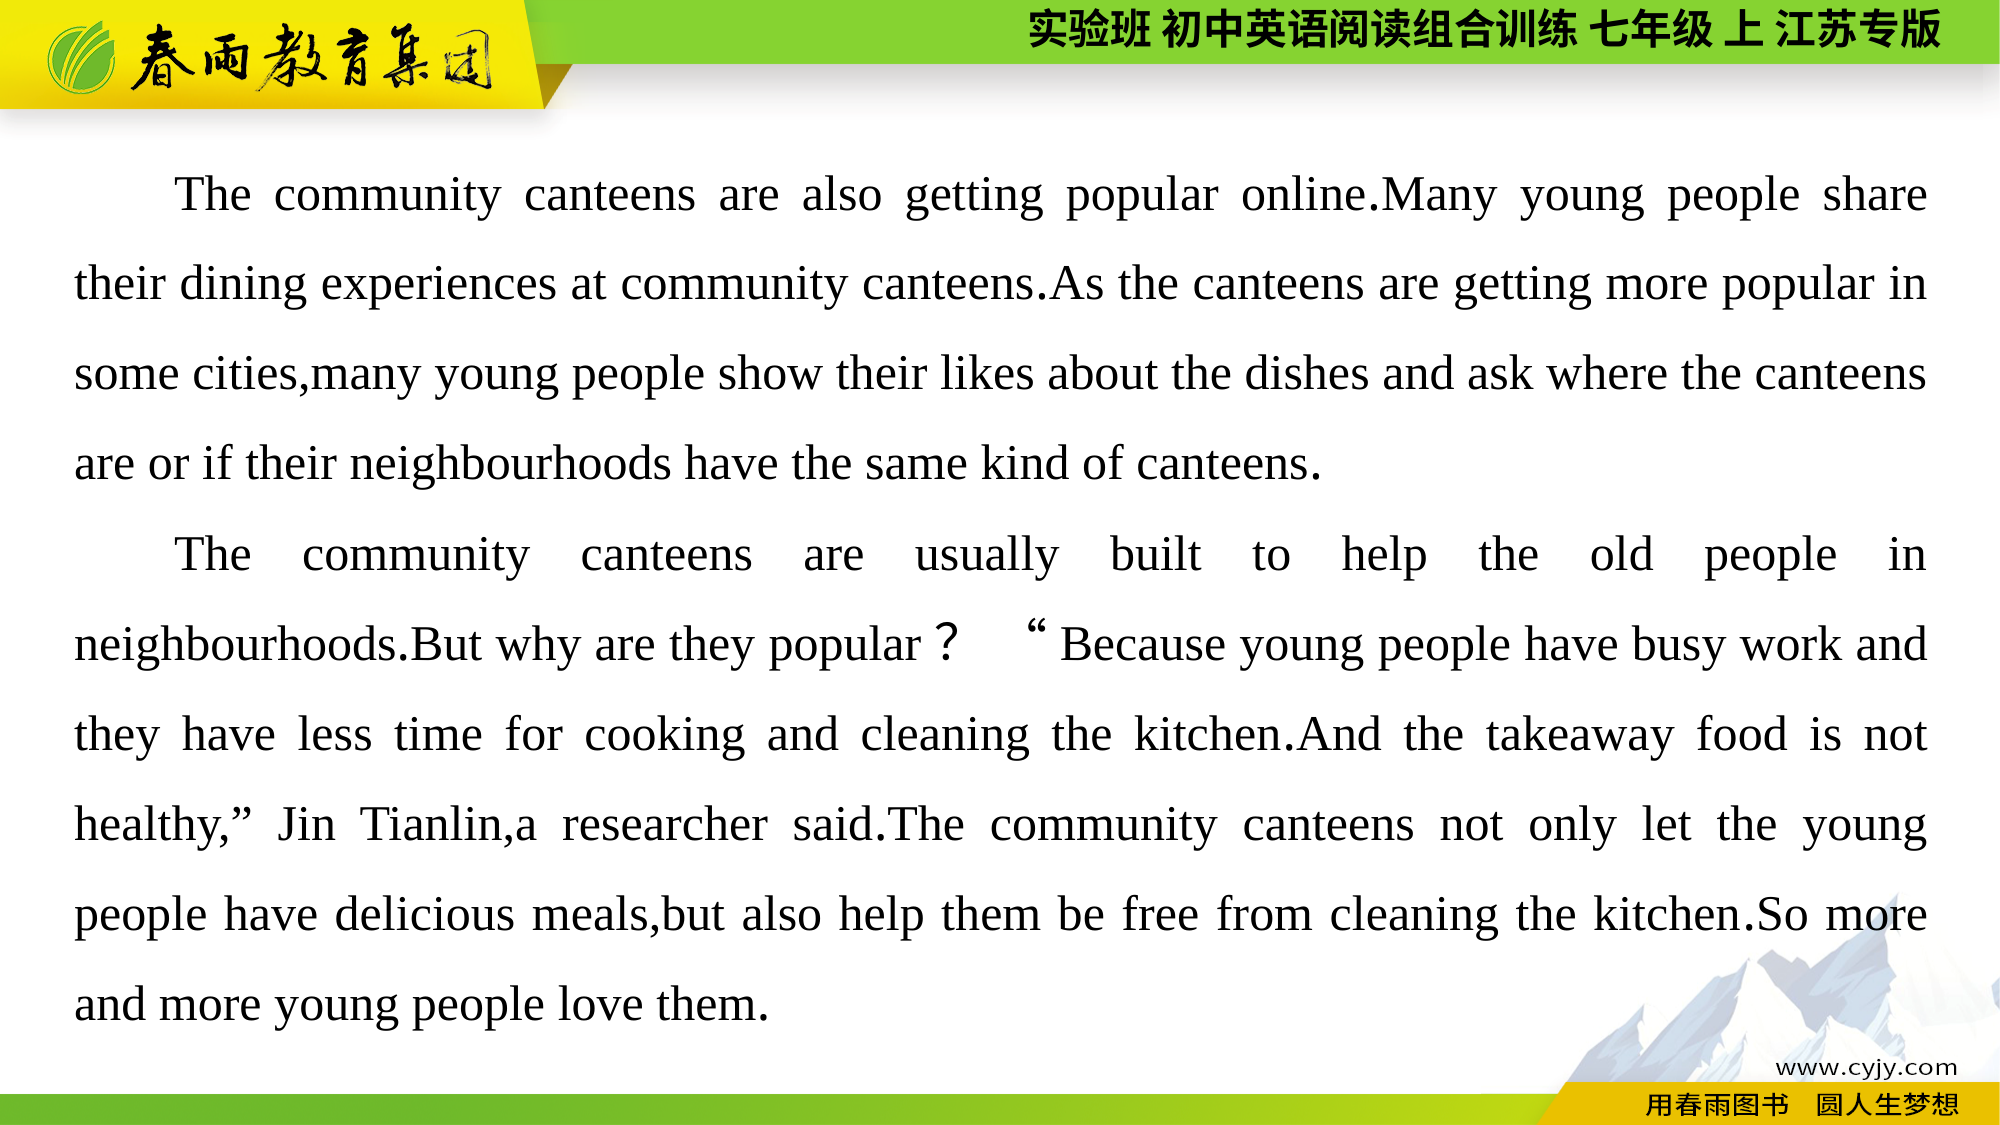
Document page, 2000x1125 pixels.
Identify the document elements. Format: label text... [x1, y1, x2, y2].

list The community canteens are also getting popular online.Many young people share their dining experiences at community canteens.As the canteens are getting more popular in some cities,many young people show their likes about the dishes and ask where the canteens are or if their neighbourhoods have the same kind of canteens. The community canteens are usually built to help the old people in neighbourhoods.But why are they popular？ “Because young people have busy work and they have less time for cooking and cleaning the kitchen.And the takeaway food is not healthy,” Jin Tianlin,a researcher said.The community canteens not only let the young people have delicious meals,but also help them be free from cleaning the kitchen.So more and more young people love them. [59, 122, 1944, 1035]
picture [0, 0, 2000, 1125]
